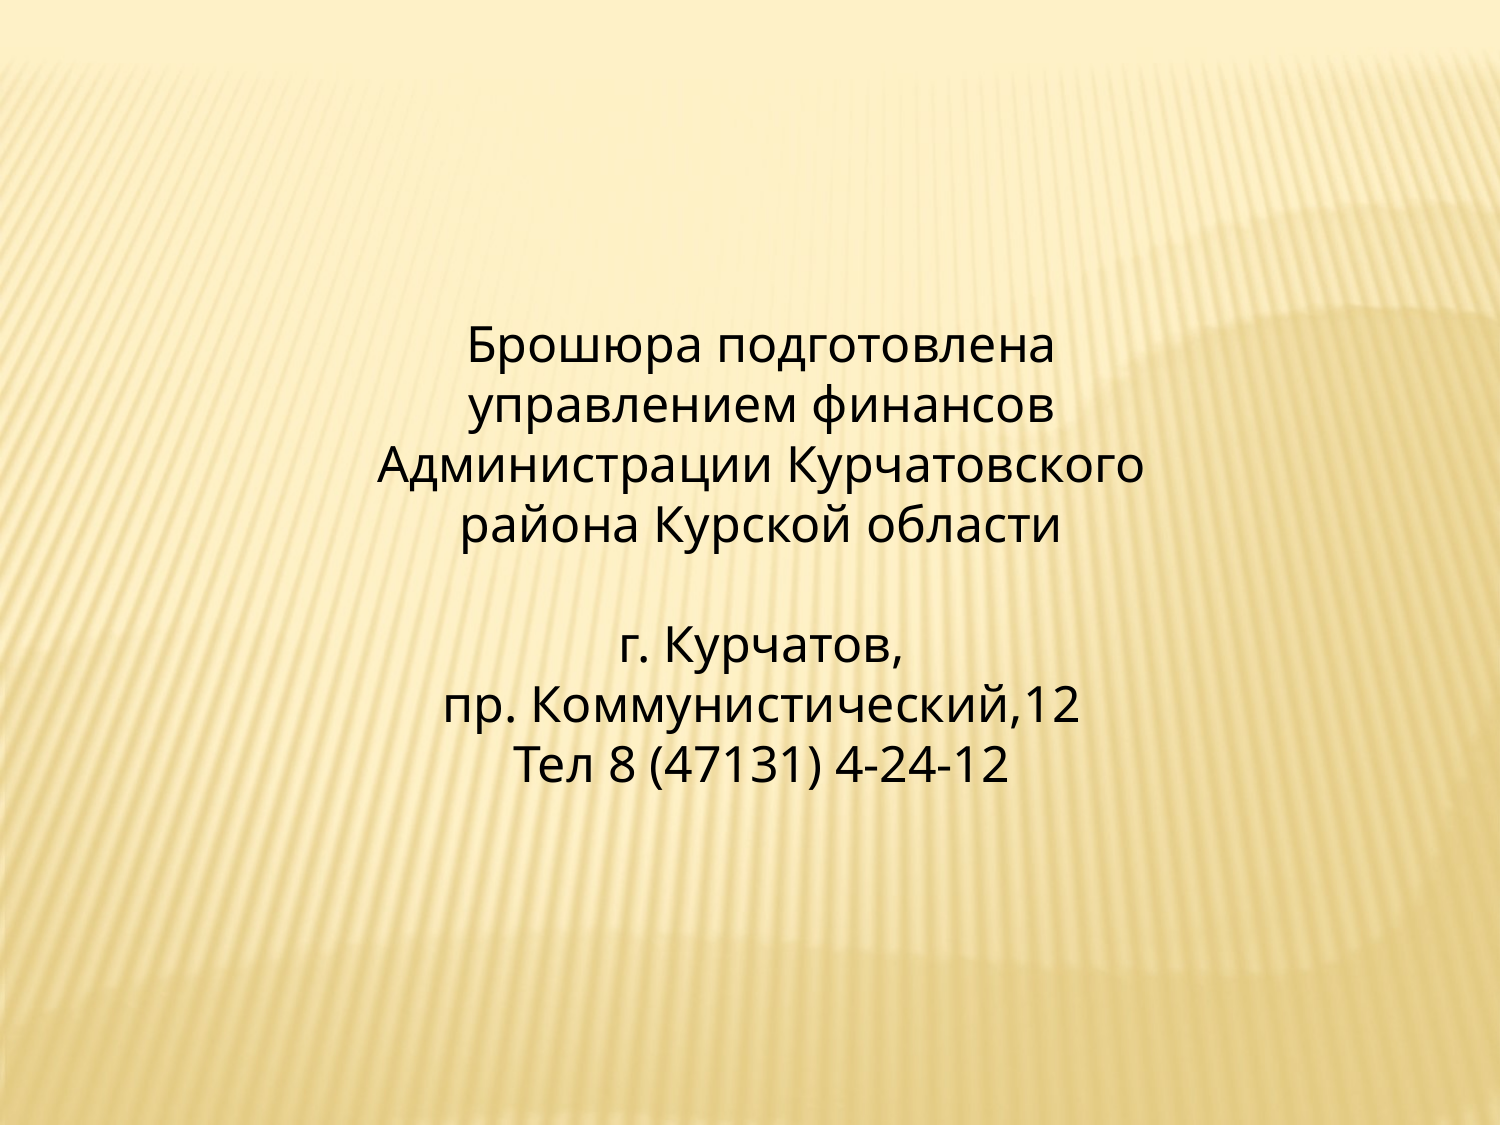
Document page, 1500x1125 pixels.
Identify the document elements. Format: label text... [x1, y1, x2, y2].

picture [0, 0, 1500, 1125]
text_box Брошюра подготовлена управлением финансов Администрации Курчатовского района Курской области г. Курчатов, пр. Коммунистический,12 Тел 8 (47131) 4-24-12 [328, 304, 1196, 800]
